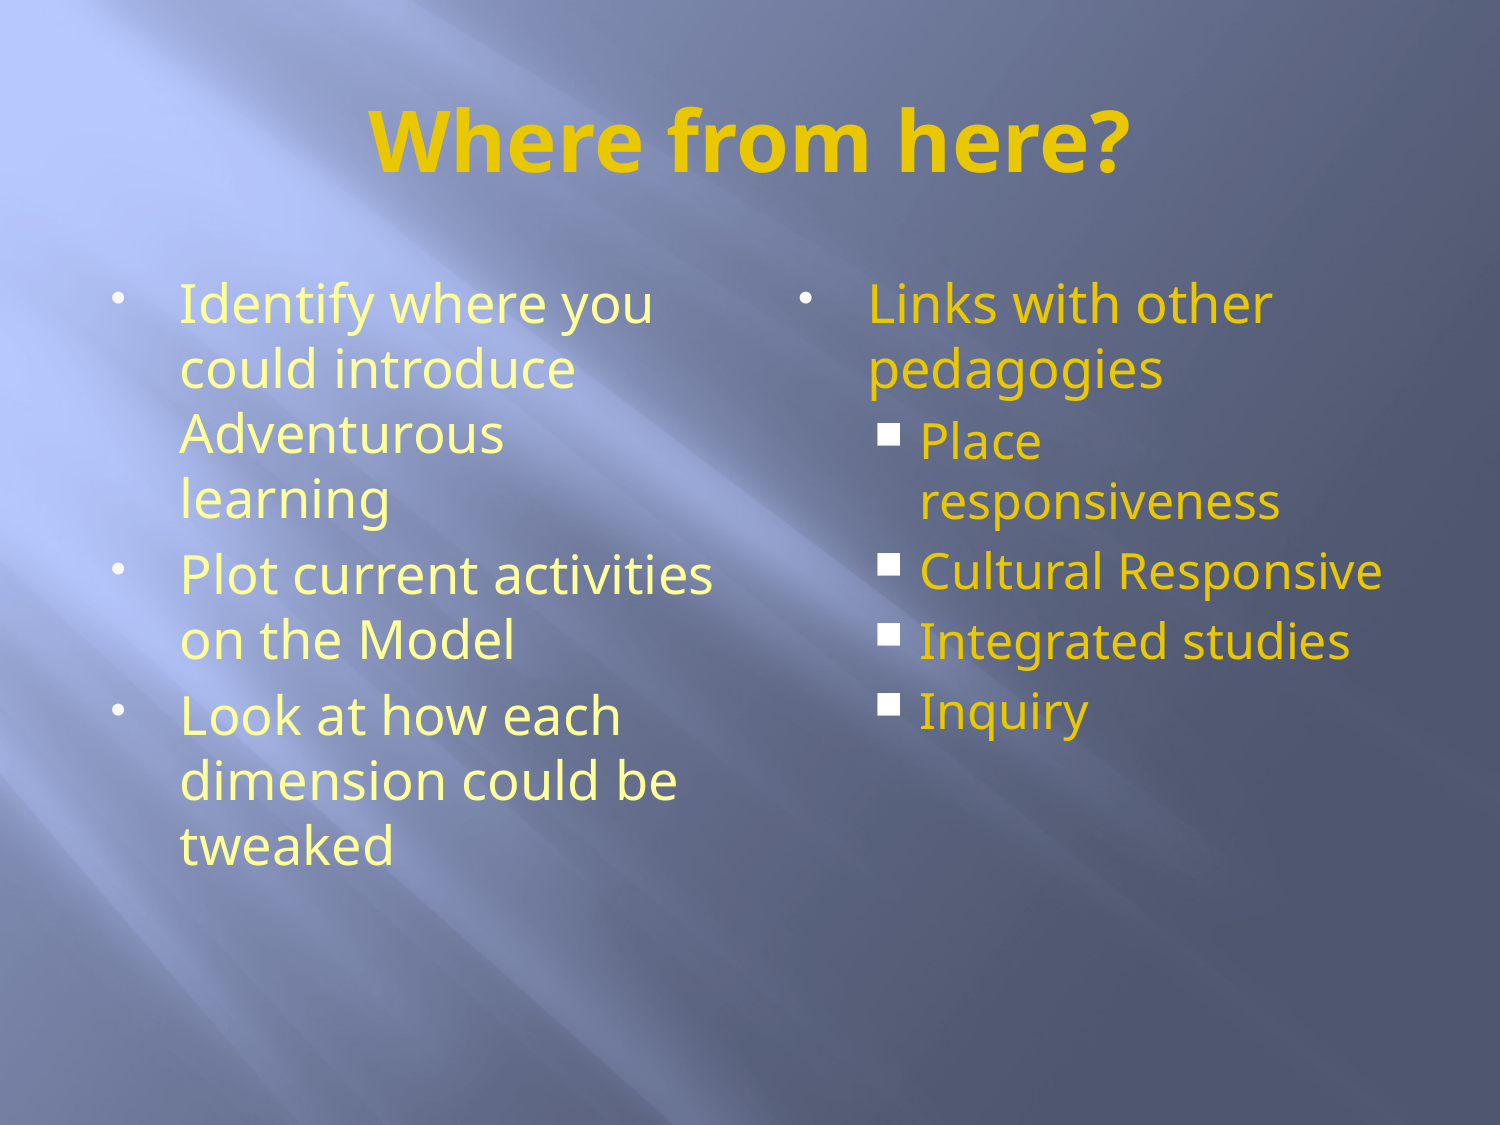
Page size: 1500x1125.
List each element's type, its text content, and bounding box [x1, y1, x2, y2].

list Identify where you could introduce Adventurous learning Plot current activities on the Model Look at how each dimension could be tweaked [75, 262, 738, 1005]
title Where from here? [75, 45, 1425, 233]
list Links with other pedagogies Place responsiveness Cultural Responsive Integrated studies Inquiry [762, 262, 1425, 1005]
